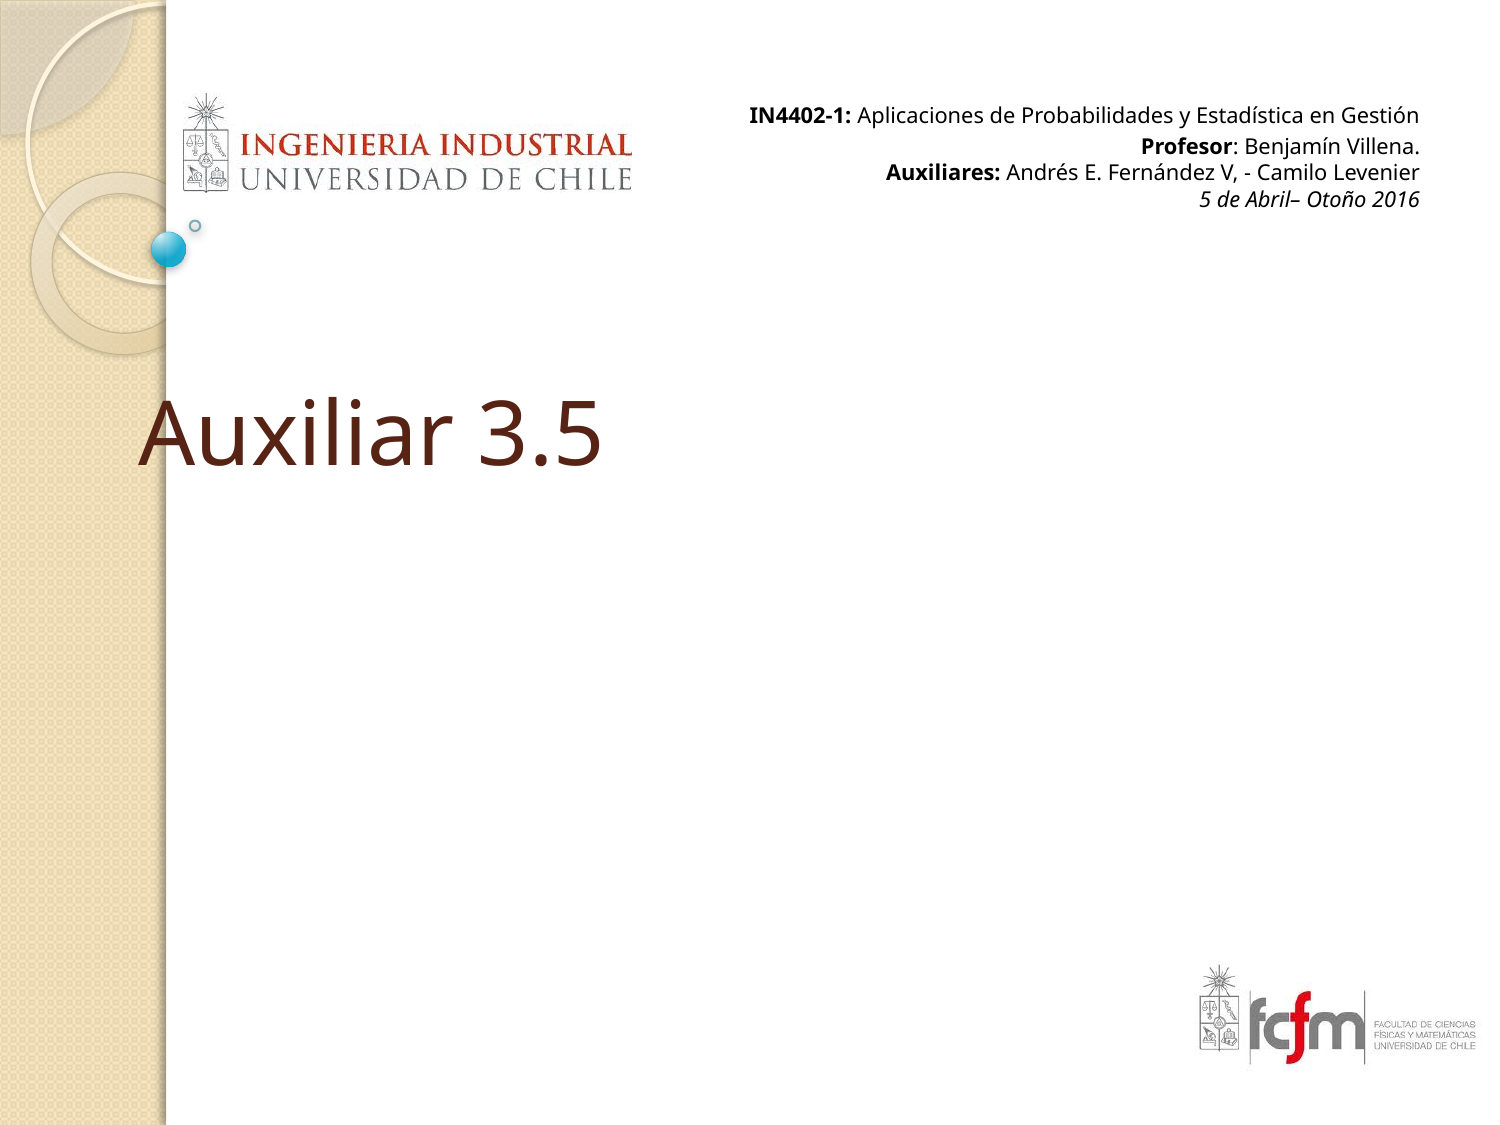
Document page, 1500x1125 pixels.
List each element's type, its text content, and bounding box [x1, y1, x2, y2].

picture [182, 93, 633, 193]
picture [1179, 952, 1500, 1086]
title Auxiliar 3.5 [123, 208, 1500, 598]
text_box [702, 93, 1436, 221]
